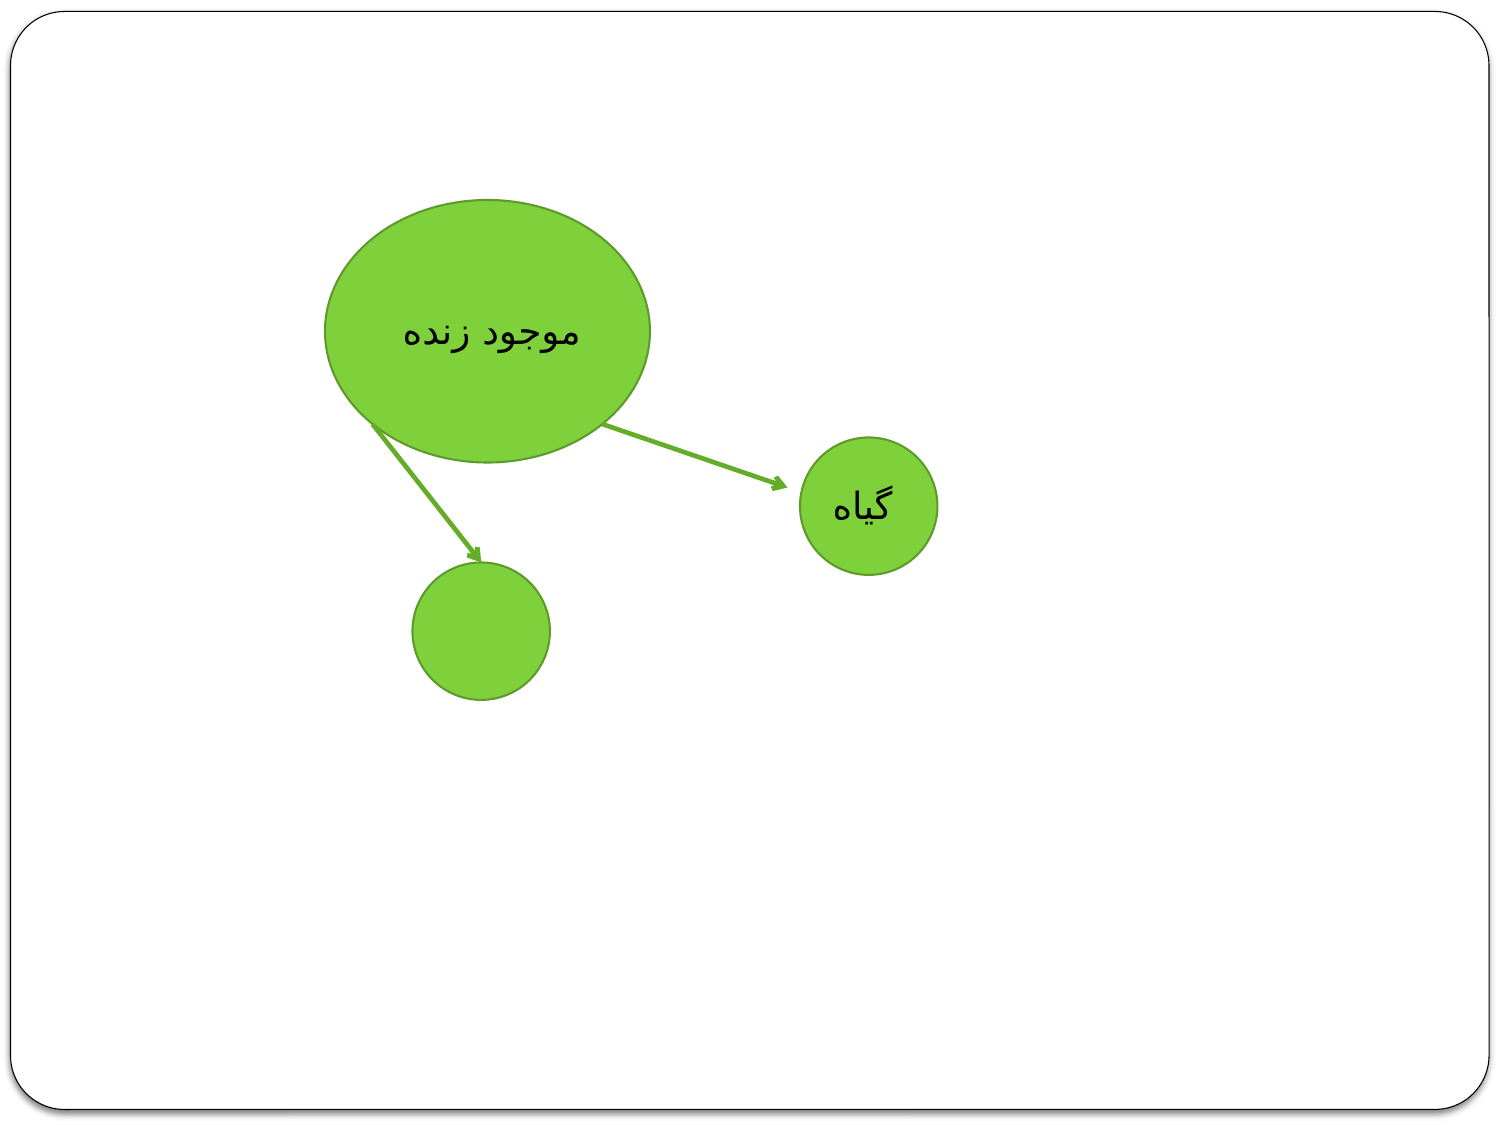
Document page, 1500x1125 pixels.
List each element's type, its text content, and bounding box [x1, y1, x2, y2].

text_box [411, 561, 551, 701]
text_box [602, 423, 788, 488]
text_box موجود زنده [387, 299, 600, 360]
text_box [798, 436, 939, 576]
text_box گیاه [812, 474, 913, 535]
text_box [323, 198, 651, 464]
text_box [372, 423, 482, 563]
